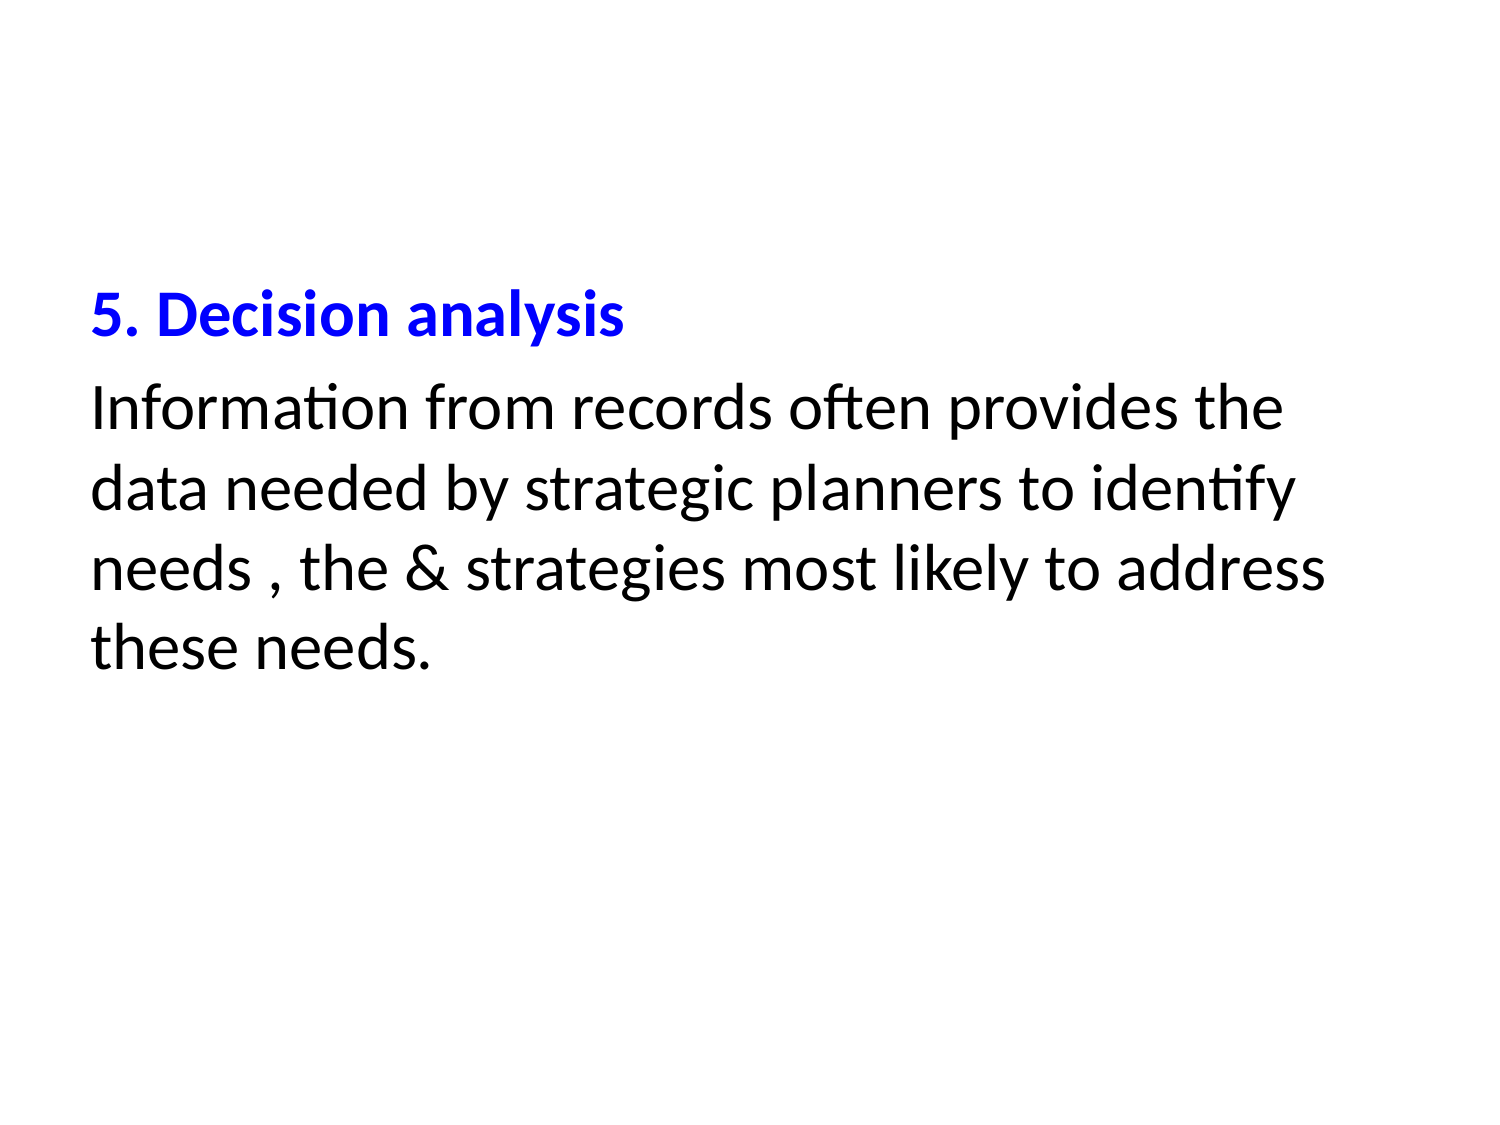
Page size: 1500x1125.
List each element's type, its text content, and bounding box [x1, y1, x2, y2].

list 5. Decision analysis Information from records often provides the data needed by strategic planners to identify needs , the & strategies most likely to address these needs. [75, 262, 1425, 1005]
